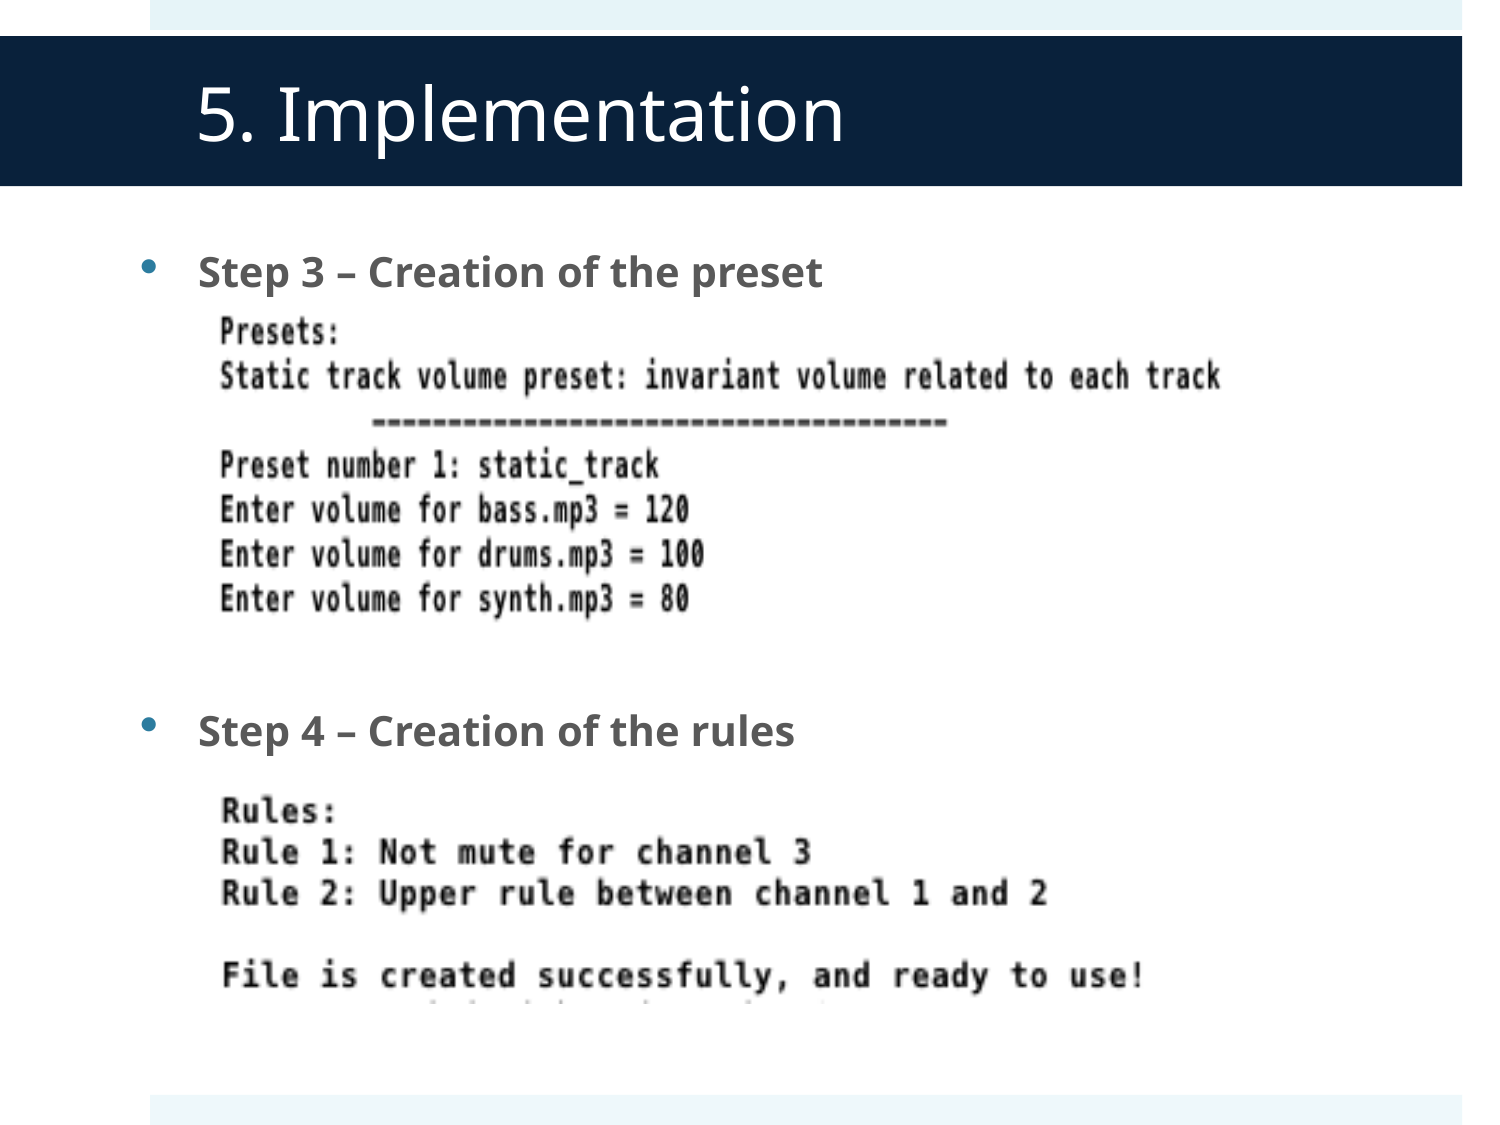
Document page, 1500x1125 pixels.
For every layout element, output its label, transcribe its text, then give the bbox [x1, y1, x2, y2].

title 5. Implementation [0, 36, 1463, 187]
picture [214, 310, 1235, 634]
picture [214, 788, 1161, 1004]
list Step 3 – Creation of the preset Step 4 – Creation of the rules [126, 238, 1407, 972]
